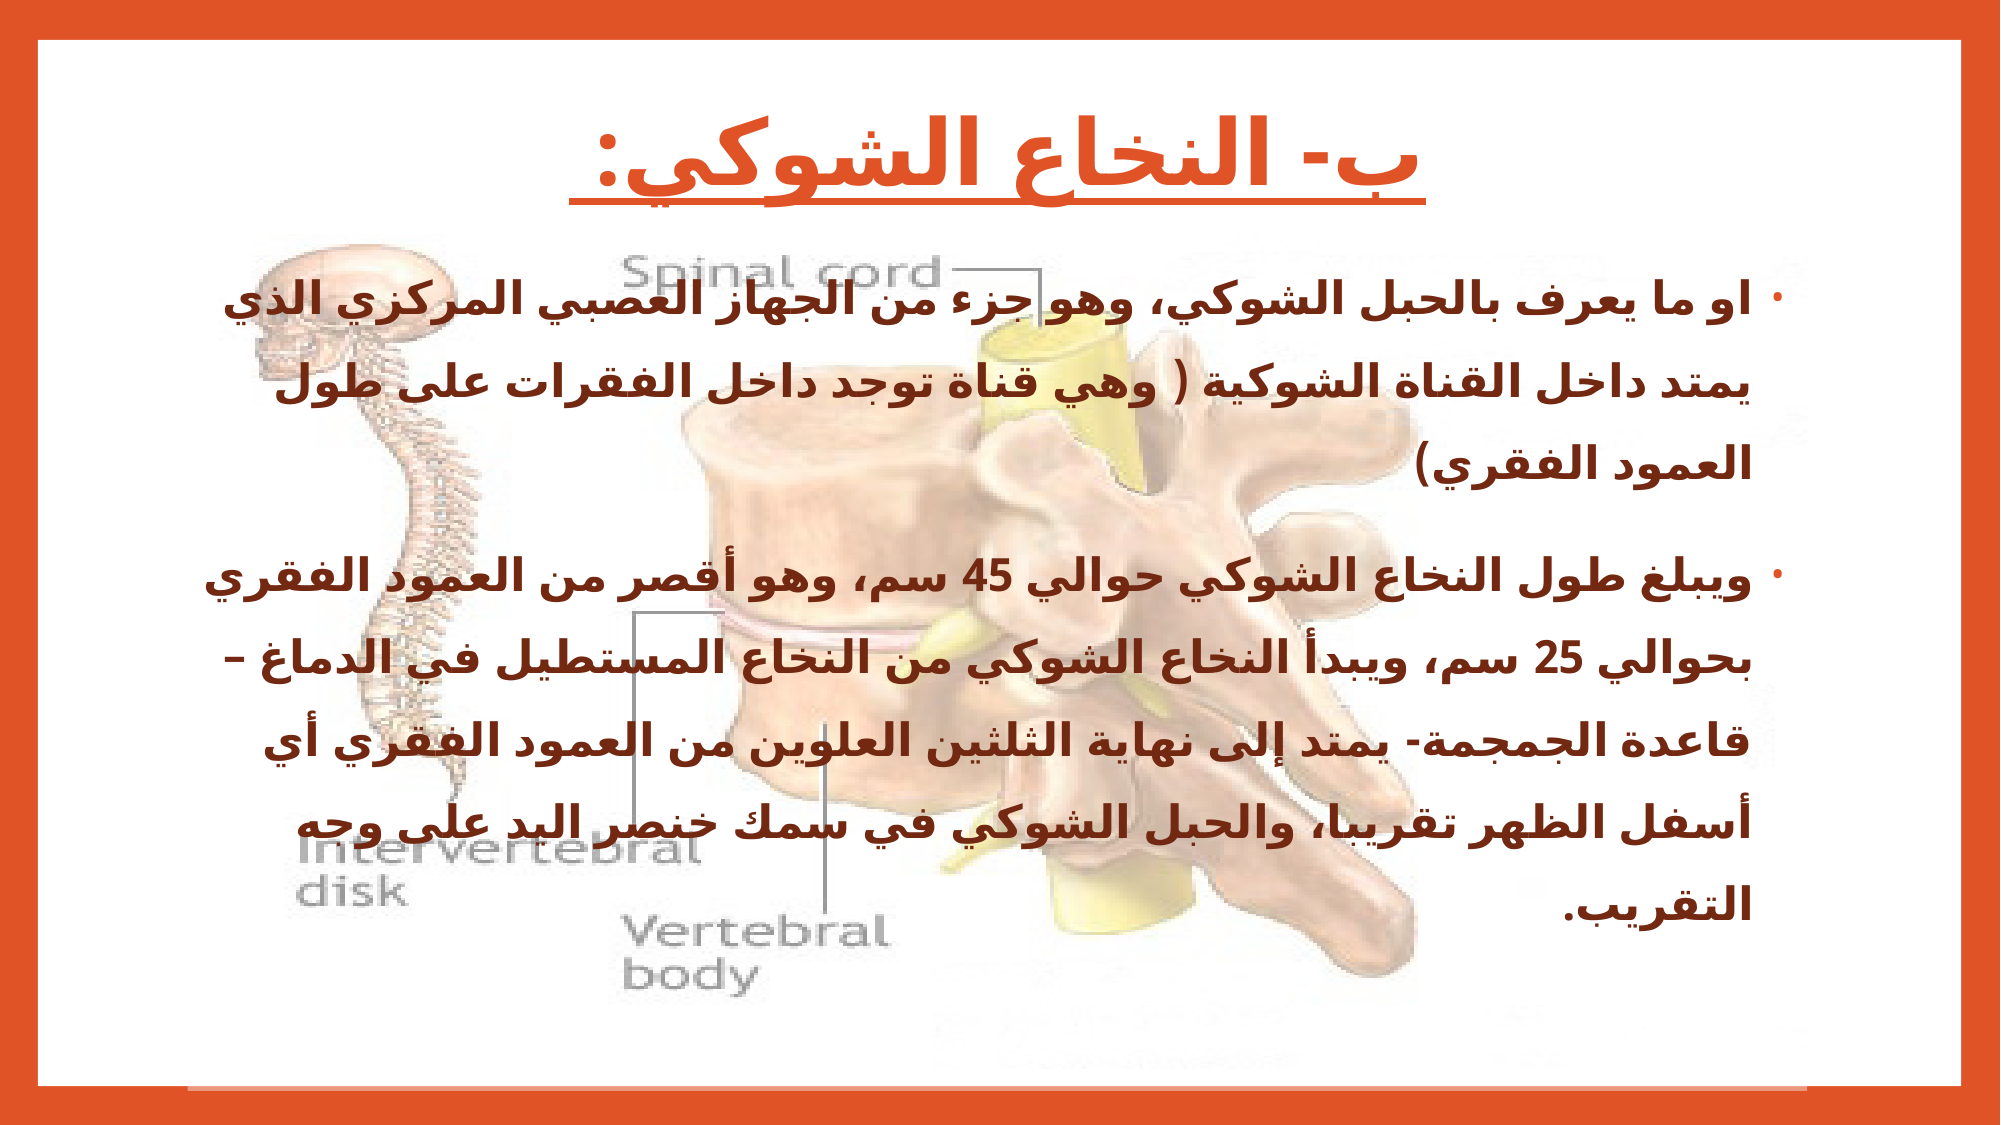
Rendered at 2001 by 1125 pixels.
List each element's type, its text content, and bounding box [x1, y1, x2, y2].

list او ما يعرف بالحبل الشوكي، وهو جزء من الجهاز العصبي المركزي الذي يمتد داخل القناة الشوكية ( وهي قناة توجد داخل الفقرات على طول العمود الفقري) ويبلغ طول النخاع الشوكي حوالي 45 سم، وهو أقصر من العمود الفقري بحوالي 25 سم، ويبدأ النخاع الشوكي من النخاع المستطيل في الدماغ – قاعدة الجمجمة- يمتد إلى نهاية الثلثين العلوين من العمود الفقري أي أسفل الظهر تقريبا، والحبل الشوكي في سمك خنصر اليد على وجه التقريب. [187, 234, 1808, 1091]
title ب- النخاع الشوكي: [187, 99, 1808, 234]
